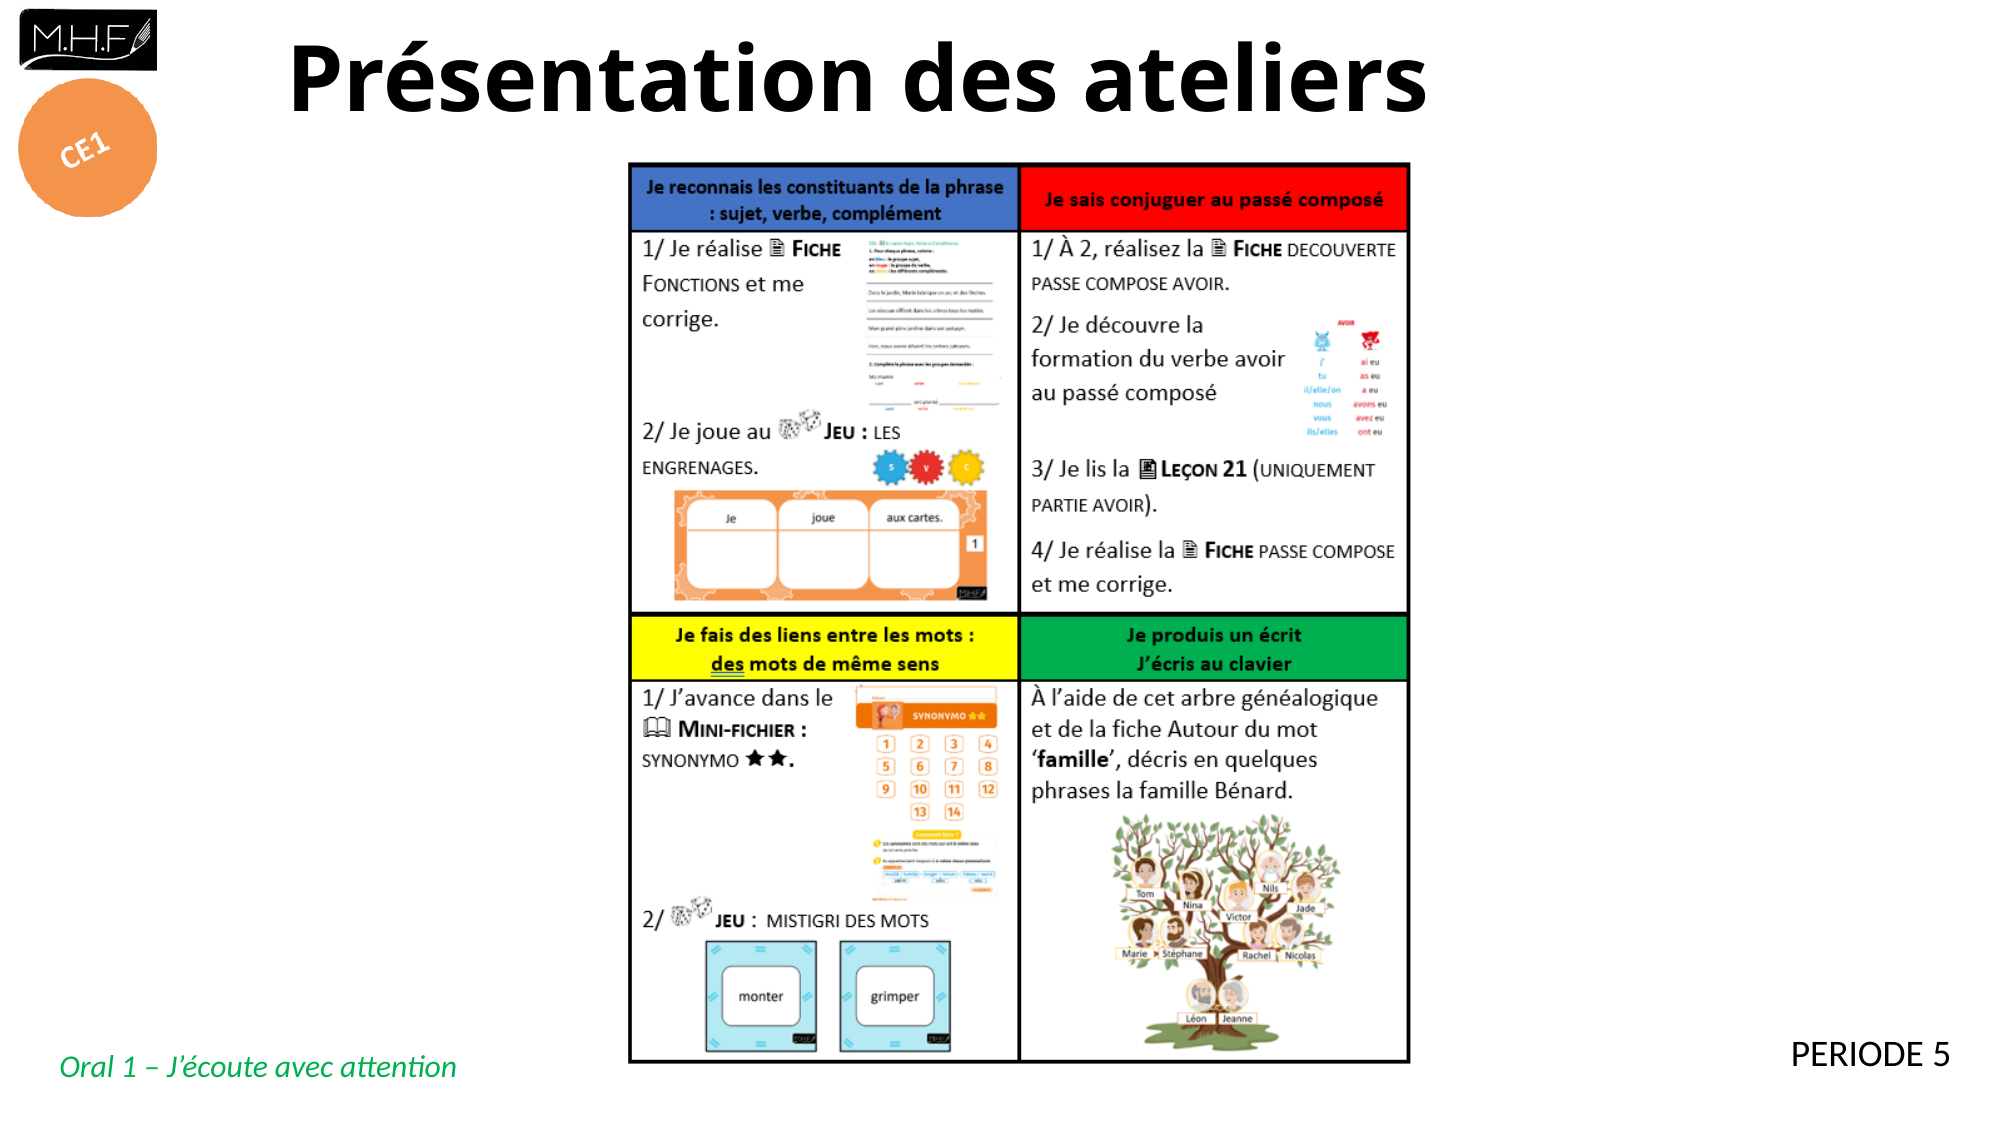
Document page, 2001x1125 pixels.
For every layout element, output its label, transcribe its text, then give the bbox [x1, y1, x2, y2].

text_box PERIODE 5 [1362, 1021, 1967, 1082]
picture [16, 7, 157, 74]
title Présentation des ateliers [271, 7, 1818, 156]
picture [18, 78, 157, 218]
picture [621, 155, 1418, 1070]
text_box Oral 1 – J’écoute avec attention [44, 1038, 1346, 1092]
